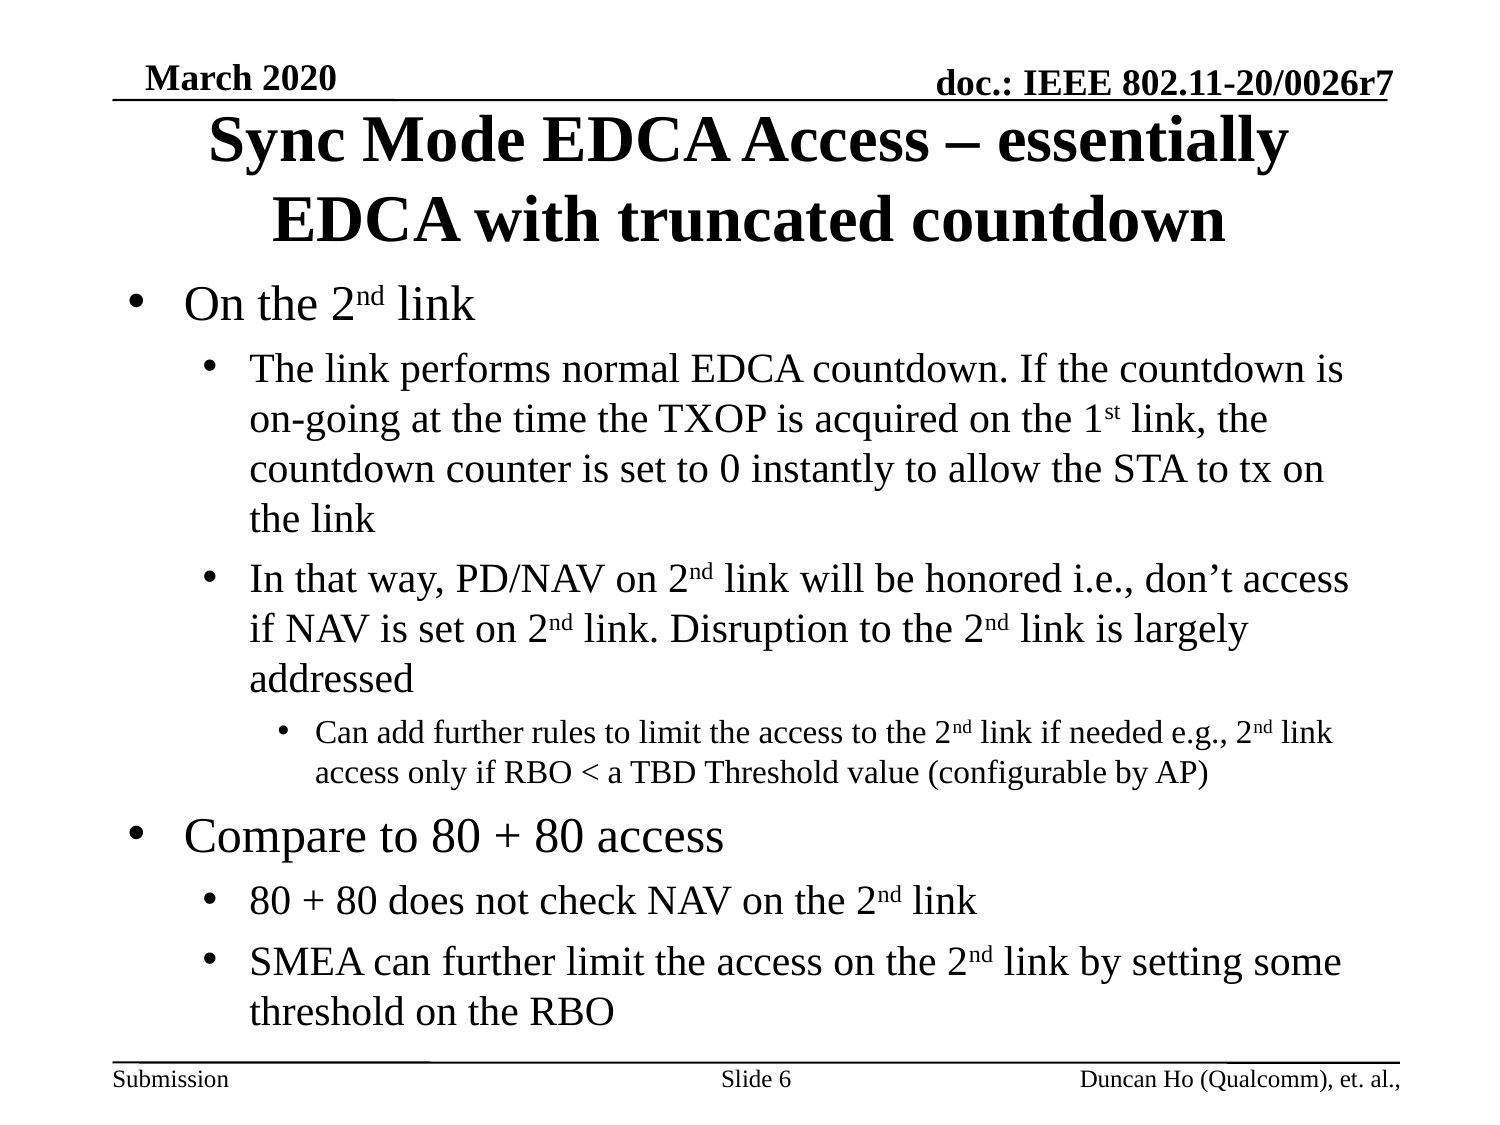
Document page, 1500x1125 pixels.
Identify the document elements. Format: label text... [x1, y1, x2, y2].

slide_number Slide 6 [712, 1061, 800, 1123]
text_box On the 2nd link The link performs normal EDCA countdown. If the countdown is on-going at the time the TXOP is acquired on the 1st link, the countdown counter is set to 0 instantly to allow the STA to tx on the link In that way, PD/NAV on 2nd link will be honored i.e., don’t access if NAV is set on 2nd link. Disruption to the 2nd link is largely addressed Can add further rules to limit the access to the 2nd link if needed e.g., 2nd link access only if RBO < a TBD Threshold value (configurable by AP) Compare to 80 + 80 access 80 + 80 does not check NAV on the 2nd link SMEA can further limit the access on the 2nd link by setting some threshold on the RBO [112, 262, 1388, 938]
title Sync Mode EDCA Access – essentially EDCA with truncated countdown [112, 112, 1388, 238]
footer Duncan Ho (Qualcomm), et. al., [878, 1061, 1402, 1093]
